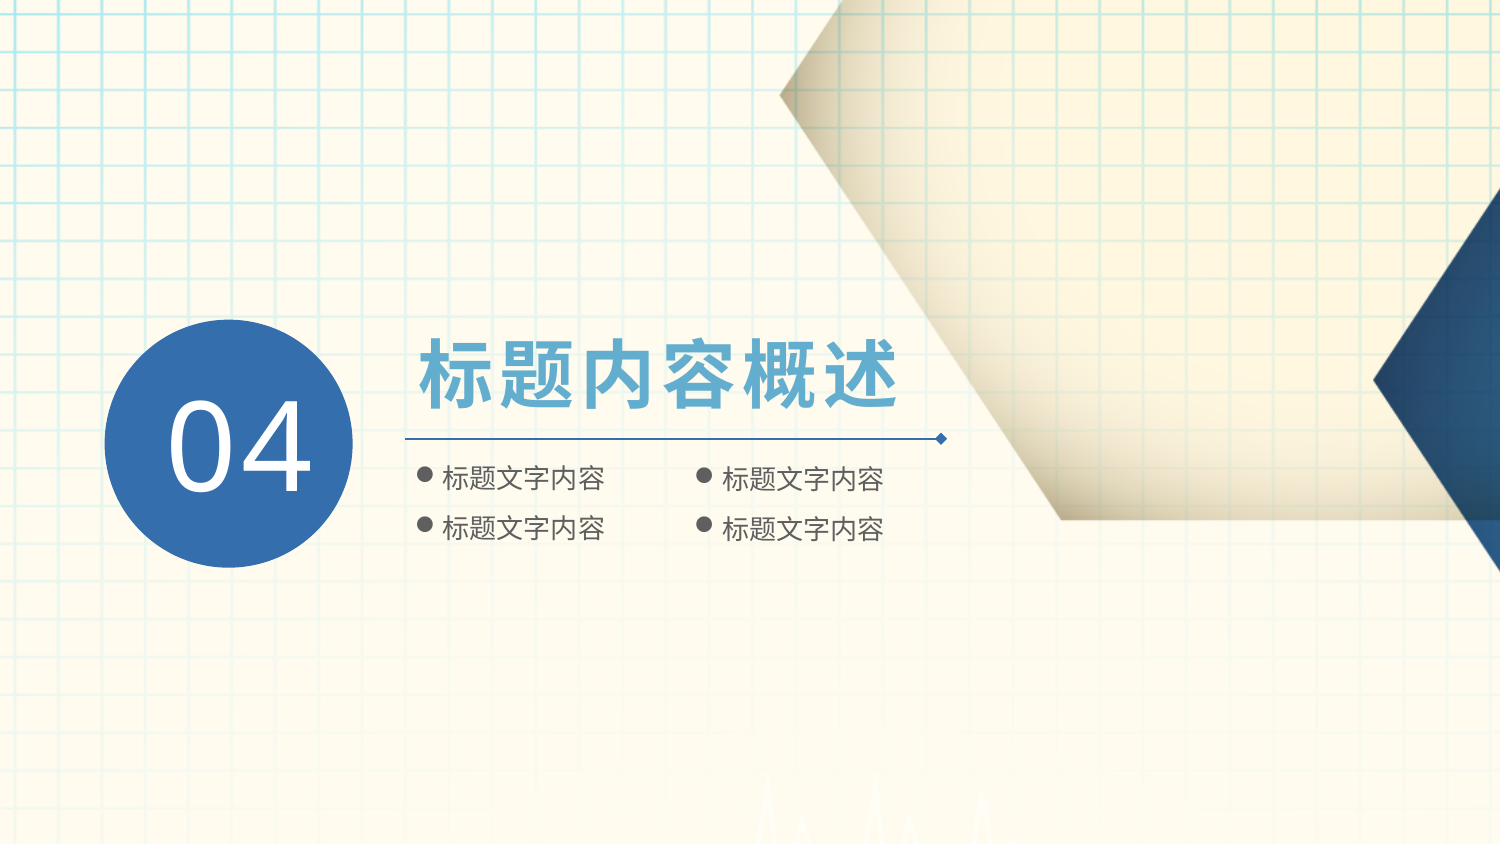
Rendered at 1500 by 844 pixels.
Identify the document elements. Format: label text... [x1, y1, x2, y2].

text_box 标题文字内容 [694, 462, 1024, 495]
text_box 标题文字内容 [414, 461, 745, 495]
text_box 标题文字内容 [694, 512, 1024, 545]
text_box 标题文字内容 [414, 511, 745, 545]
picture [0, 0, 1500, 844]
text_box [104, 319, 353, 568]
text_box 标题内容概述 [403, 319, 915, 425]
